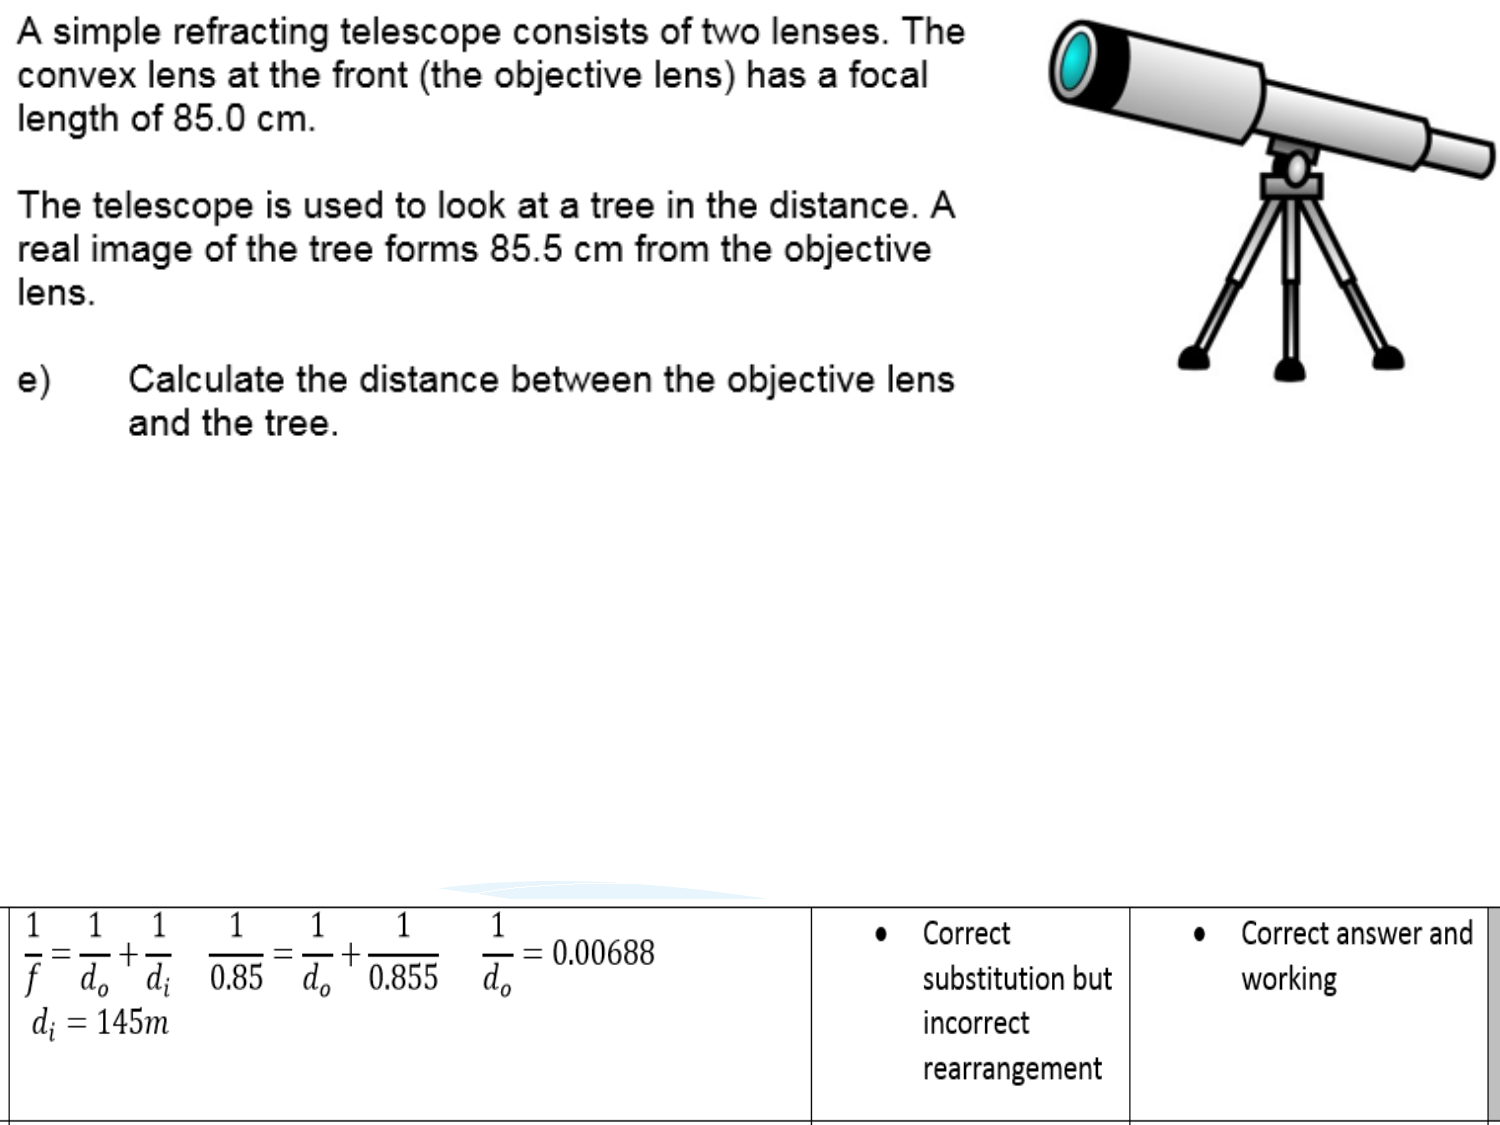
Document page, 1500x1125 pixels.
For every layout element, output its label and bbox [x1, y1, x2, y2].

picture [0, 0, 1500, 438]
picture [0, 899, 1500, 1125]
